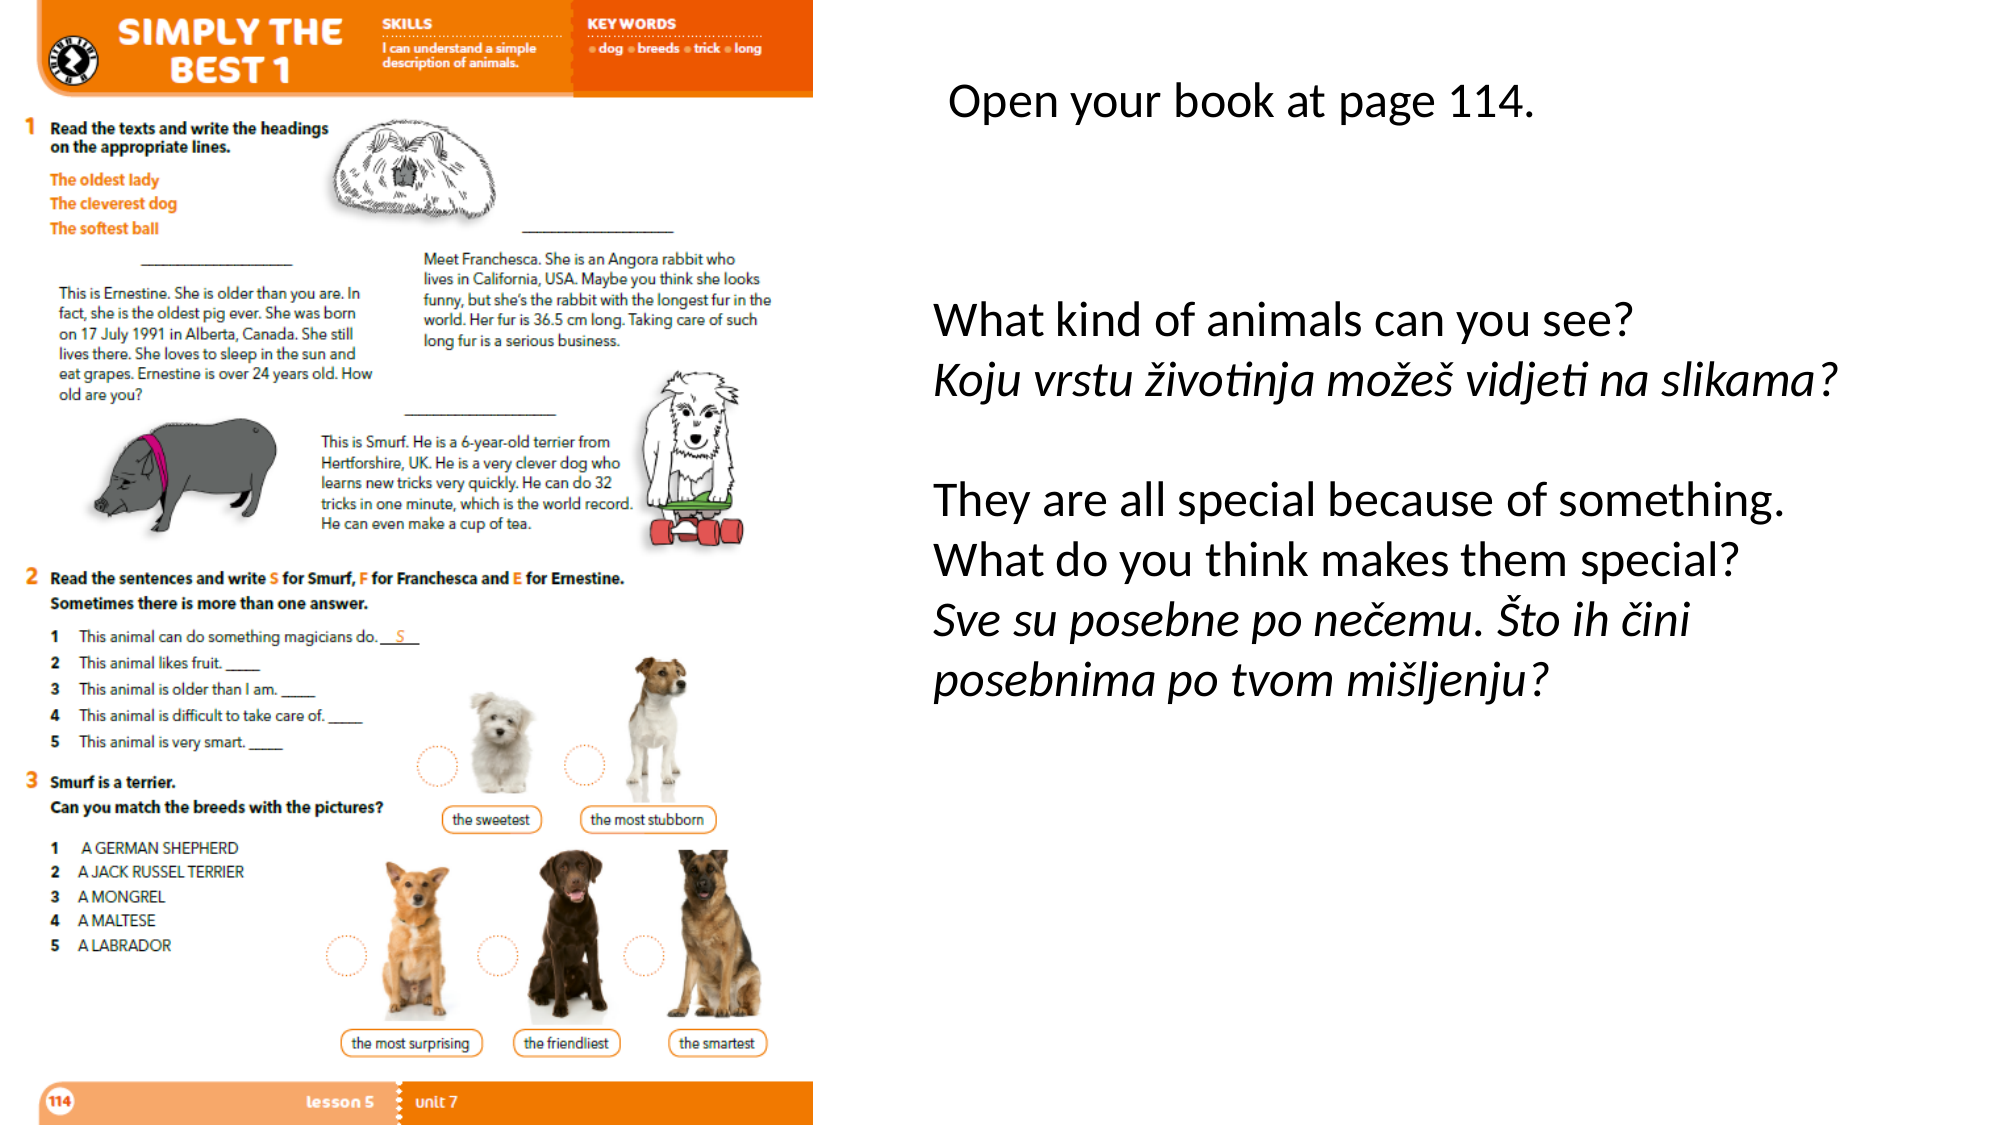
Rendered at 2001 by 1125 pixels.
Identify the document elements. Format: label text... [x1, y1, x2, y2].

picture [0, 0, 813, 1125]
text_box What kind of animals can you see? Koju vrstu životinja možeš vidjeti na slikama? They are all special because of something. What do you think makes them special? Sve su posebne po nečemu. Što ih čini posebnima po tvom mišljenju? [919, 279, 1869, 714]
text_box Open your book at page 114. [934, 60, 1854, 136]
